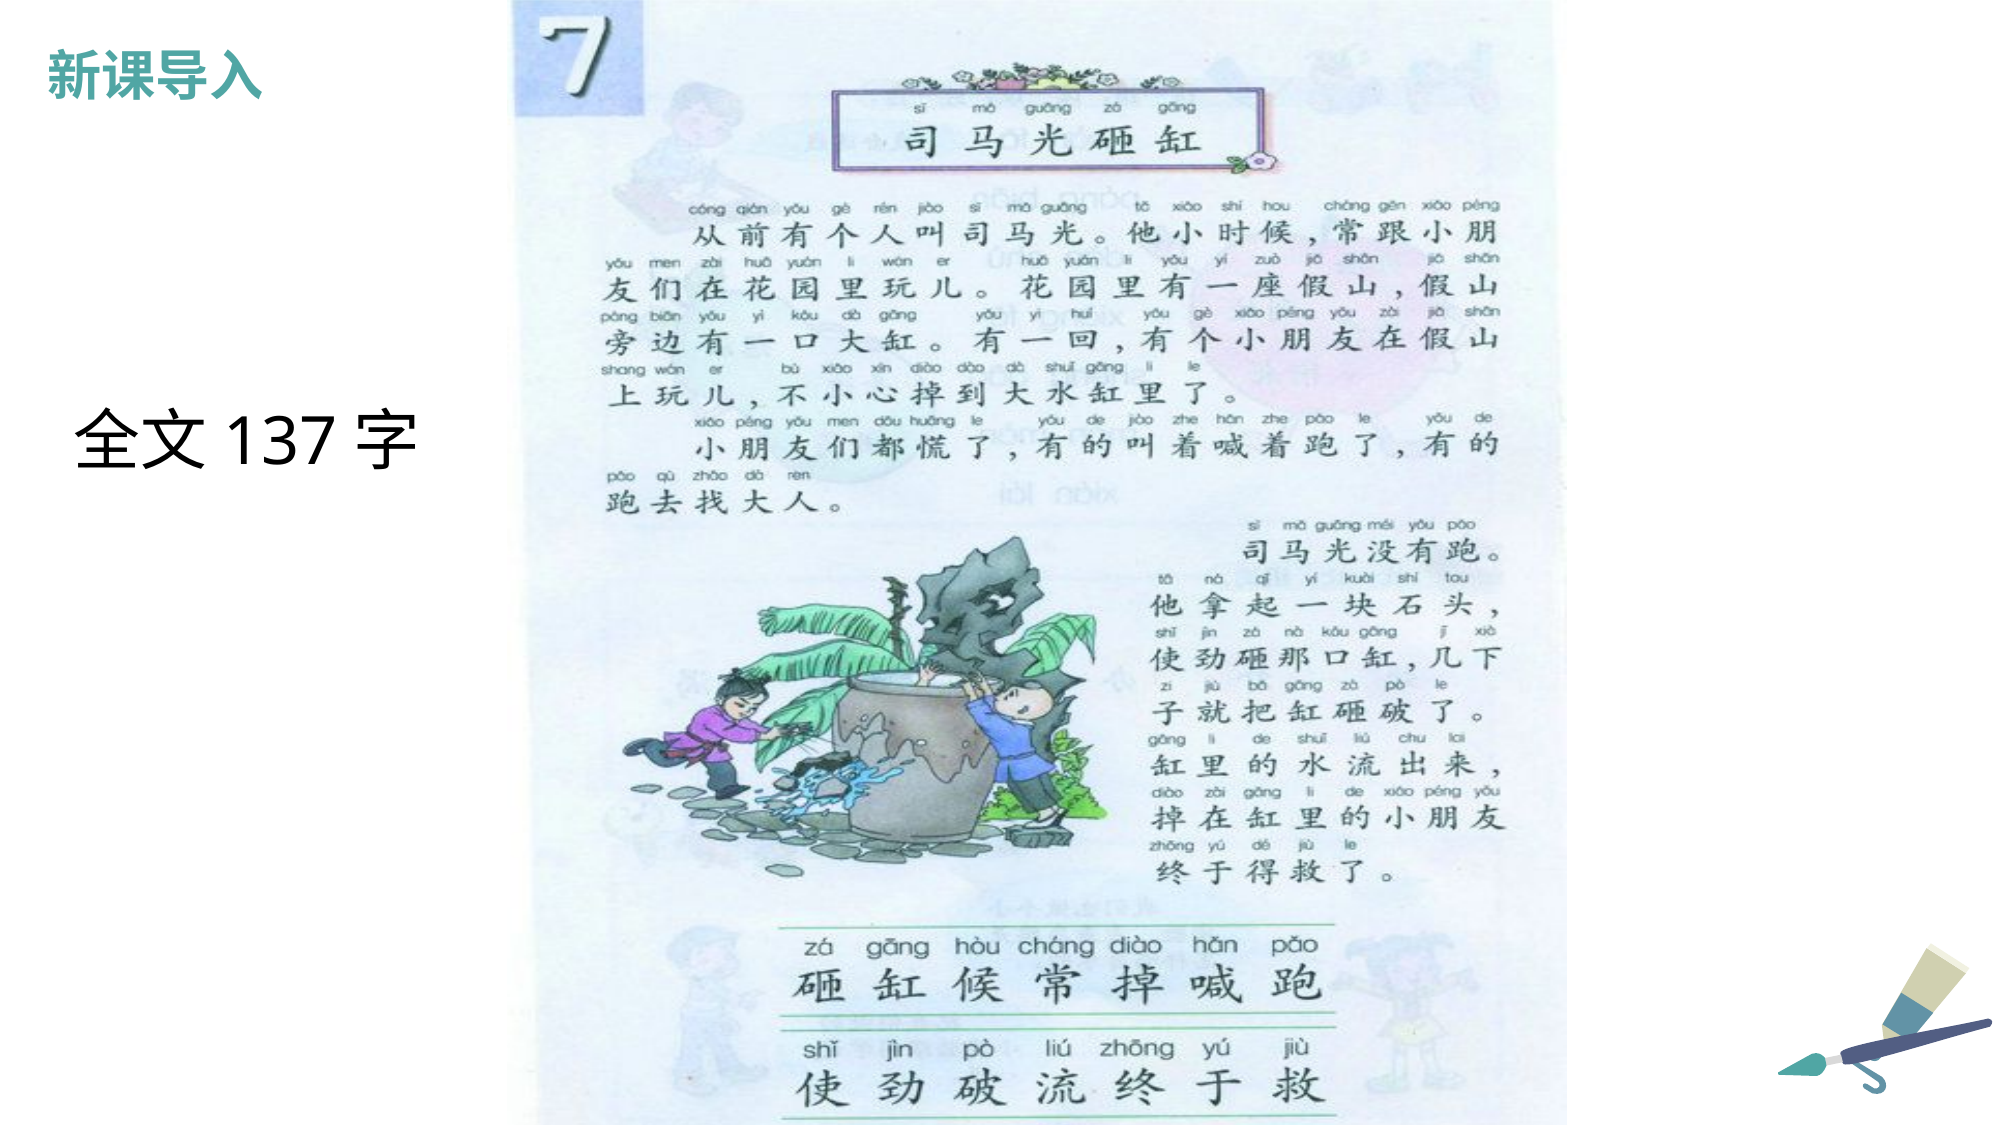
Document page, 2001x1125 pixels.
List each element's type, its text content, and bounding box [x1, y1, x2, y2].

text_box 新课导入 [32, 33, 347, 114]
picture [507, 0, 1567, 1125]
text_box 全文137字 [59, 390, 471, 486]
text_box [1811, 945, 1974, 1125]
